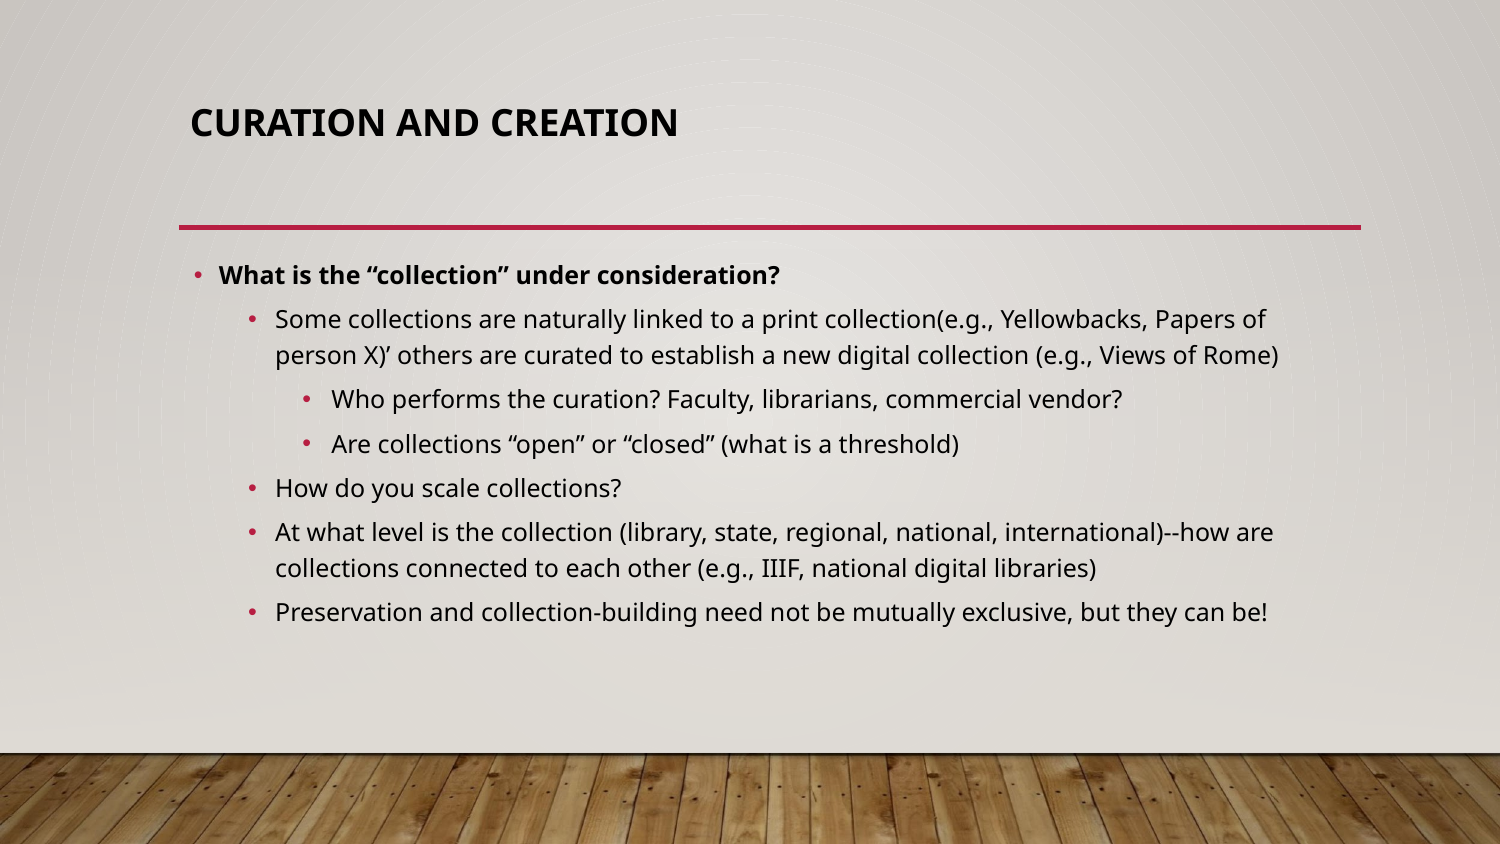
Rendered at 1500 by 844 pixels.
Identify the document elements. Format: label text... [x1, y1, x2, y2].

title CURATION AND CREATION [178, 98, 1361, 229]
picture [0, 753, 1500, 844]
list What is the “collection” under consideration? Some collections are naturally linked to a print collection(e.g., Yellowbacks, Papers of person X)’ others are curated to establish a new digital collection (e.g., Views of Rome) Who performs the curation? Faculty, librarians, commercial vendor? Are collections “open” or “closed” (what is a threshold) How do you scale collections? At what level is the collection (library, state, regional, national, international)--how are collections connected to each other (e.g., IIIF, national digital libraries) Preservation and collection-building need not be mutually exclusive, but they can be! [178, 247, 1361, 673]
